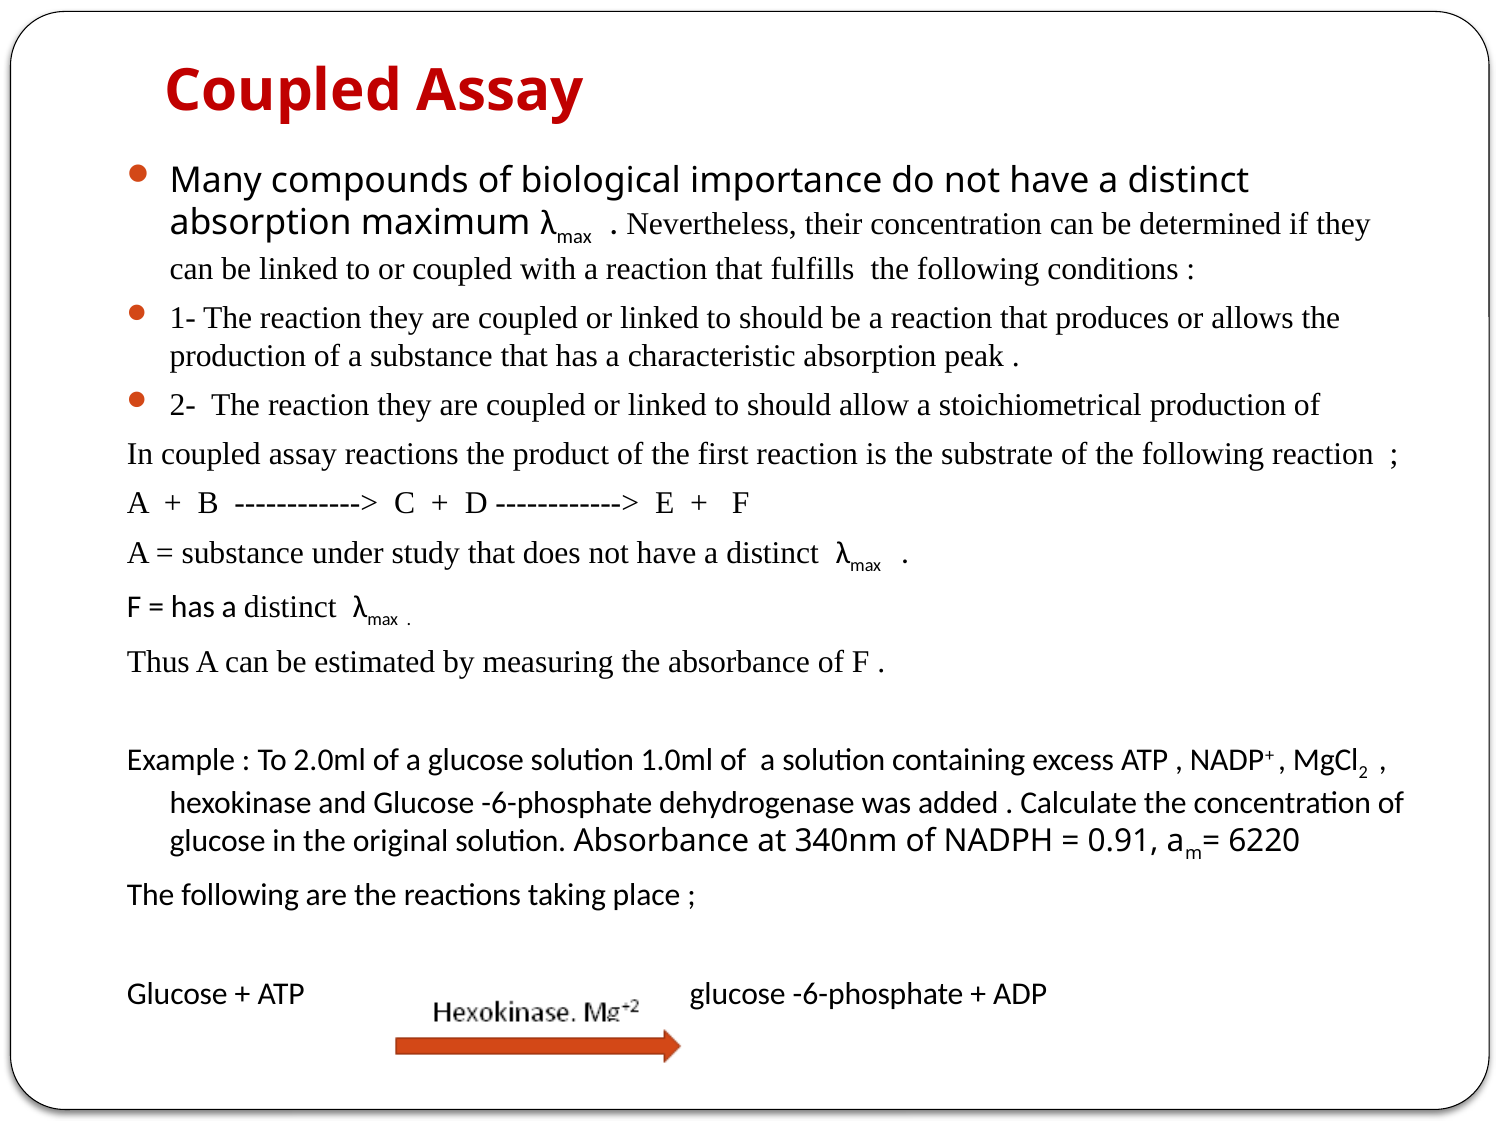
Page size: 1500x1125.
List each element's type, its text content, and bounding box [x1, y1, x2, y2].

picture [383, 987, 689, 1085]
title Coupled Assay [150, 45, 1425, 138]
list Many compounds of biological importance do not have a distinct absorption maximum λmax . Nevertheless, their concentration can be determined if they can be linked to or coupled with a reaction that fulfills the following conditions : 1- The reaction they are coupled or linked to should be a reaction that produces or allows the production of a substance that has a characteristic absorption peak . 2- The reaction they are coupled or linked to should allow a stoichiometrical production of In coupled assay reactions the product of the first reaction is the substrate of the following reaction ; A + B ------------> C + D ------------> E + F A = substance under study that does not have a distinct λmax . F = has a distinct λmax . Thus A can be estimated by measuring the absorbance of F . Example : To 2.0ml of a glucose solution 1.0ml of a solution containing excess ATP , NADP+ , MgCl2 , hexokinase and Glucose -6-phosphate dehydrogenase was added . Calculate the concentration of glucose in the original solution. Absorbance at 340nm of NADPH = 0.91, am= 6220 The following are the reactions taking place ; Glucose + ATP glucose -6-phosphate + ADP [112, 149, 1425, 1094]
